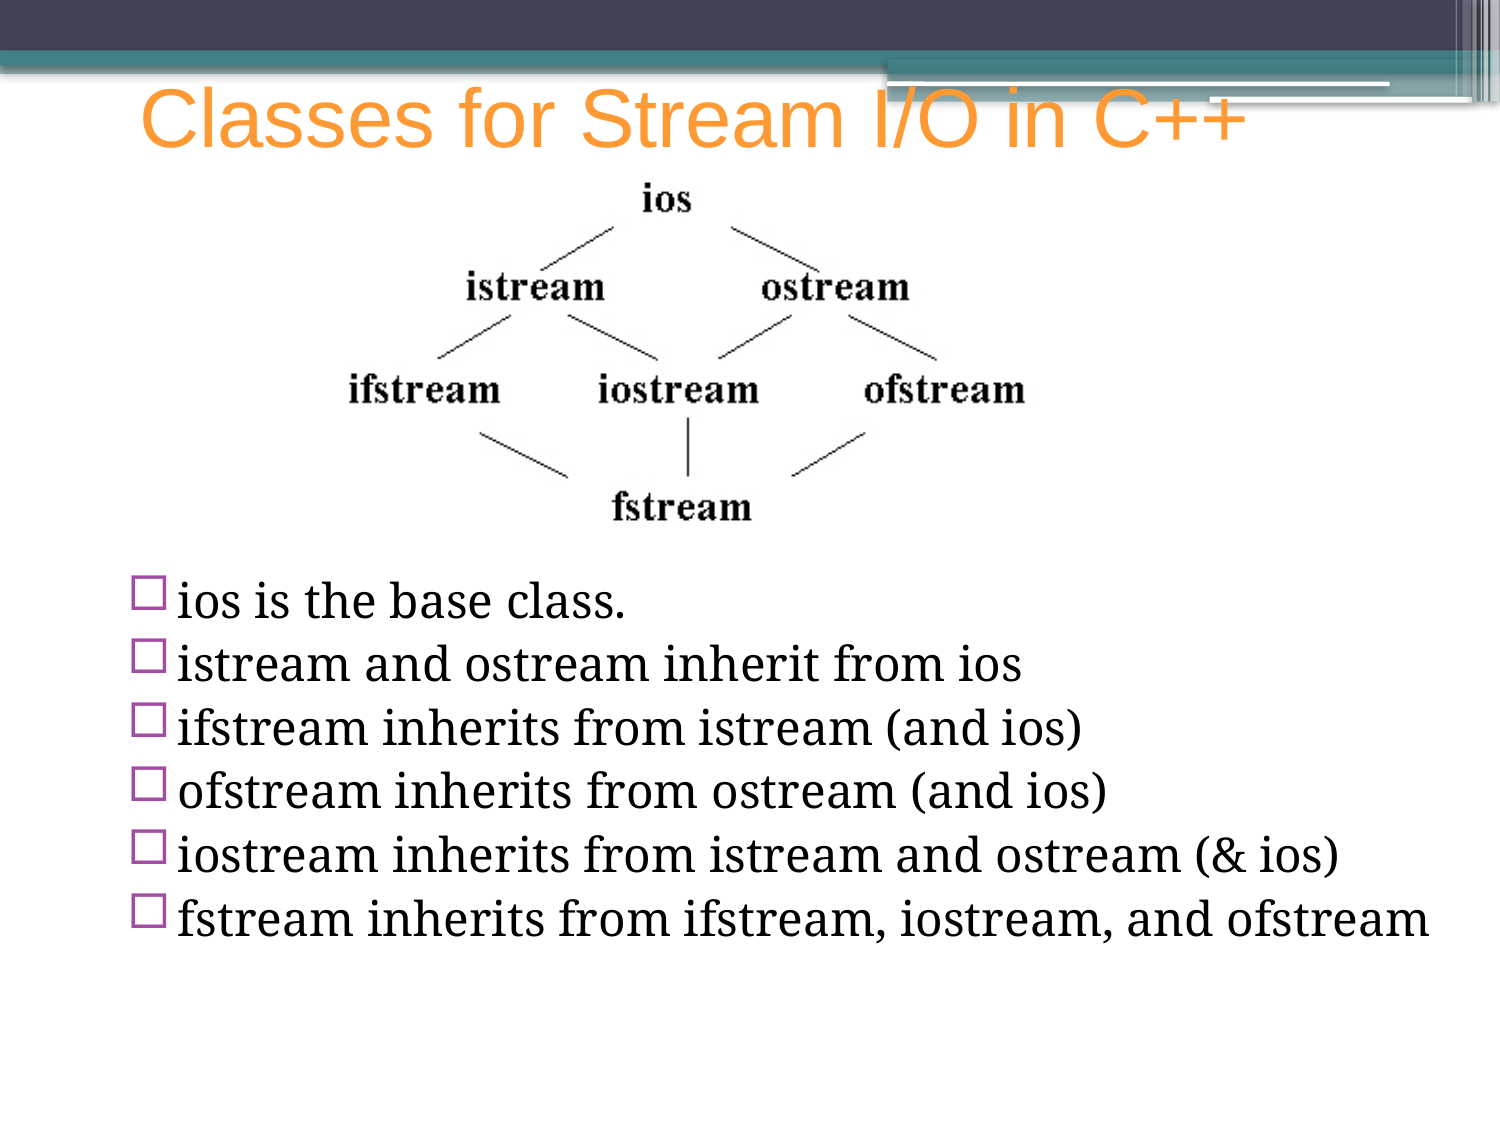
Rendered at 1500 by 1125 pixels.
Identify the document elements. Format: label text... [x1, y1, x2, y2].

text_box Classes for Stream I/O in C++ [124, 56, 1266, 172]
picture [348, 172, 1049, 531]
list ios is the base class. istream and ostream inherit from ios ifstream inherits from istream (and ios) ofstream inherits from ostream (and ios) iostream inherits from istream and ostream (& ios) fstream inherits from ifstream, iostream, and ofstream [112, 562, 1456, 1007]
